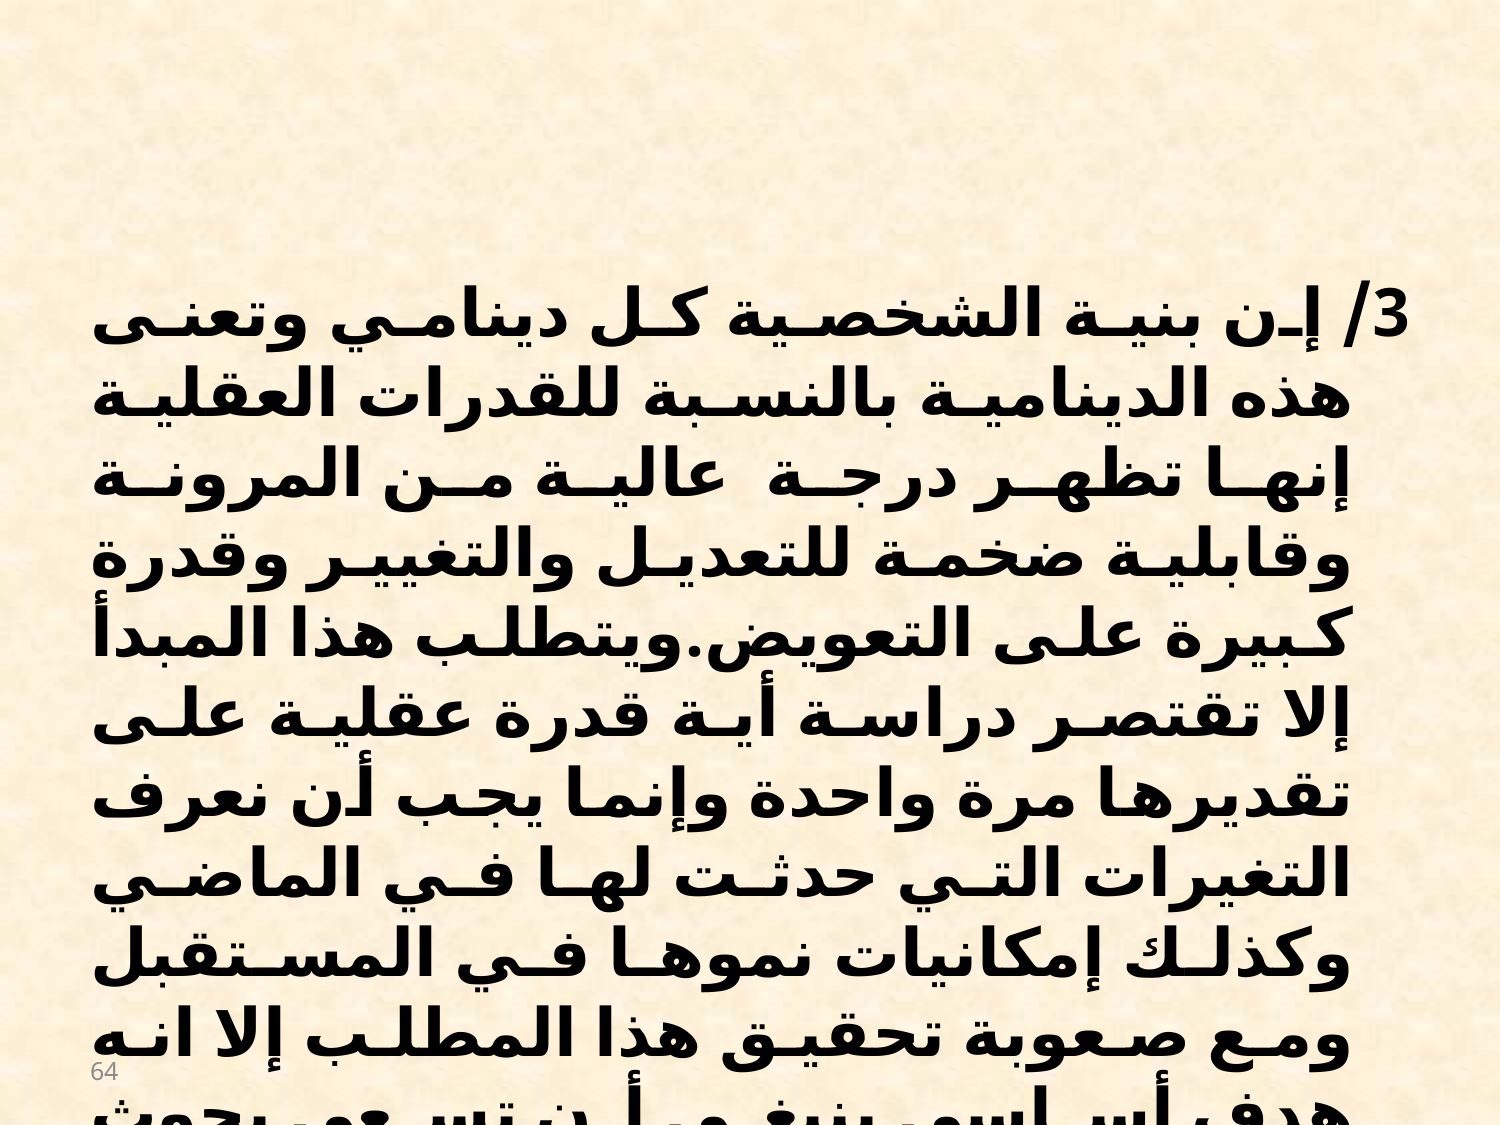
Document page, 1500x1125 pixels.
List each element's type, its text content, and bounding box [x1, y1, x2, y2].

list 3/ إن بنية الشخصية كل دينامي وتعنى هذه الدينامية بالنسبة للقدرات العقلية إنها تظهر درجة عالية من المرونة وقابلية ضخمة للتعديل والتغيير وقدرة كبيرة على التعويض.ويتطلب هذا المبدأ إلا تقتصر دراسة أية قدرة عقلية على تقديرها مرة واحدة وإنما يجب أن نعرف التغيرات التي حدثت لها في الماضي وكذلك إمكانيات نموها في المستقبل ومع صعوبة تحقيق هذا المطلب إلا انه هدف أساسي ينبغي أن تسعى بحوث القدرات إلى تحقيقه ومن هنا فان الدراسات الطولية التتبعيه أساسية في فهم قدرات الإنسان. [75, 262, 1425, 1005]
slide_number 64 [75, 1042, 425, 1103]
picture [0, 0, 1500, 1125]
